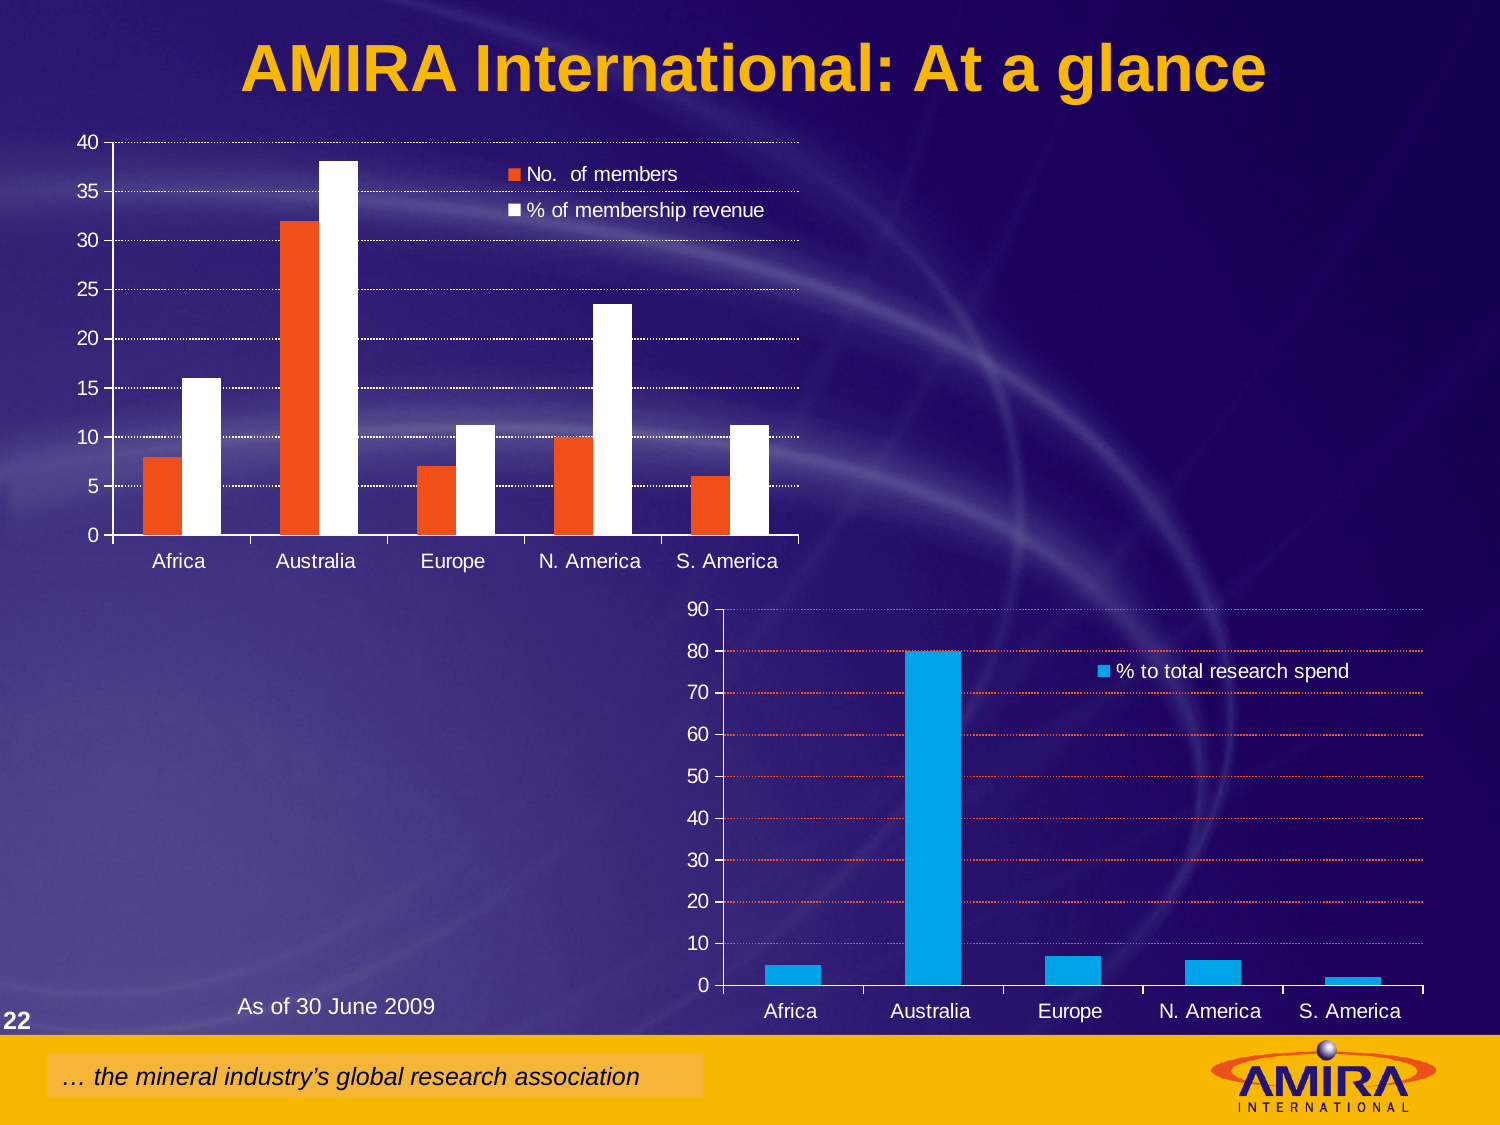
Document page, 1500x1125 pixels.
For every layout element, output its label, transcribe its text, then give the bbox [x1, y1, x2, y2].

chart [46, 116, 1454, 1091]
text_box As of 30 June 2009 [222, 984, 650, 1043]
picture [0, 0, 1500, 1034]
text_box 22 [0, 997, 59, 1043]
title AMIRA International: At a glance [116, 24, 1393, 138]
picture [1211, 1091, 1436, 1112]
